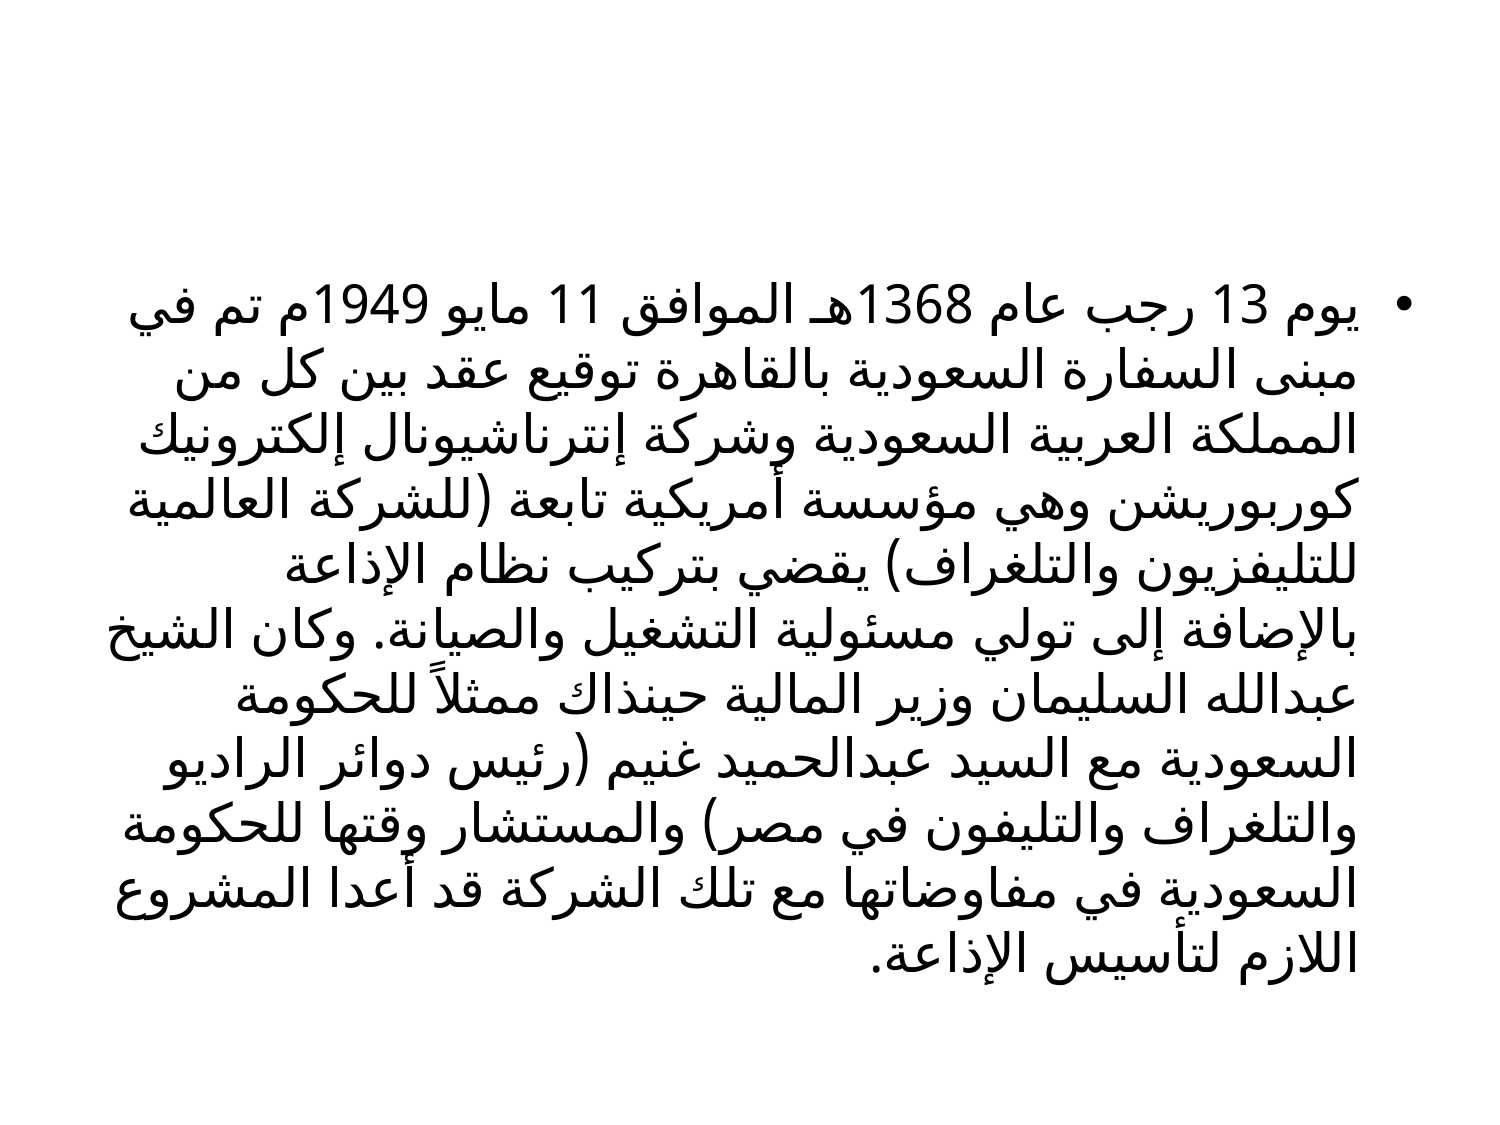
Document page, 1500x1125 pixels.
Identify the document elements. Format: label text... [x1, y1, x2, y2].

list يوم 13 رجب عام 1368هـ الموافق 11 مايو 1949م تم في مبنى السفارة السعودية بالقاهرة توقيع عقد بين كل من المملكة العربية السعودية وشركة إنترناشيونال إلكترونيك كوربوريشن وهي مؤسسة أمريكية تابعة (للشركة العالمية للتليفزيون والتلغراف) يقضي بتركيب نظام الإذاعة بالإضافة إلى تولي مسئولية التشغيل والصيانة. وكان الشيخ عبدالله السليمان وزير المالية حينذاك ممثلاً للحكومة السعودية مع السيد عبدالحميد غنيم (رئيس دوائر الراديو والتلغراف والتليفون في مصر) والمستشار وقتها للحكومة السعودية في مفاوضاتها مع تلك الشركة قد أعدا المشروع اللازم لتأسيس الإذاعة. [75, 262, 1425, 1005]
